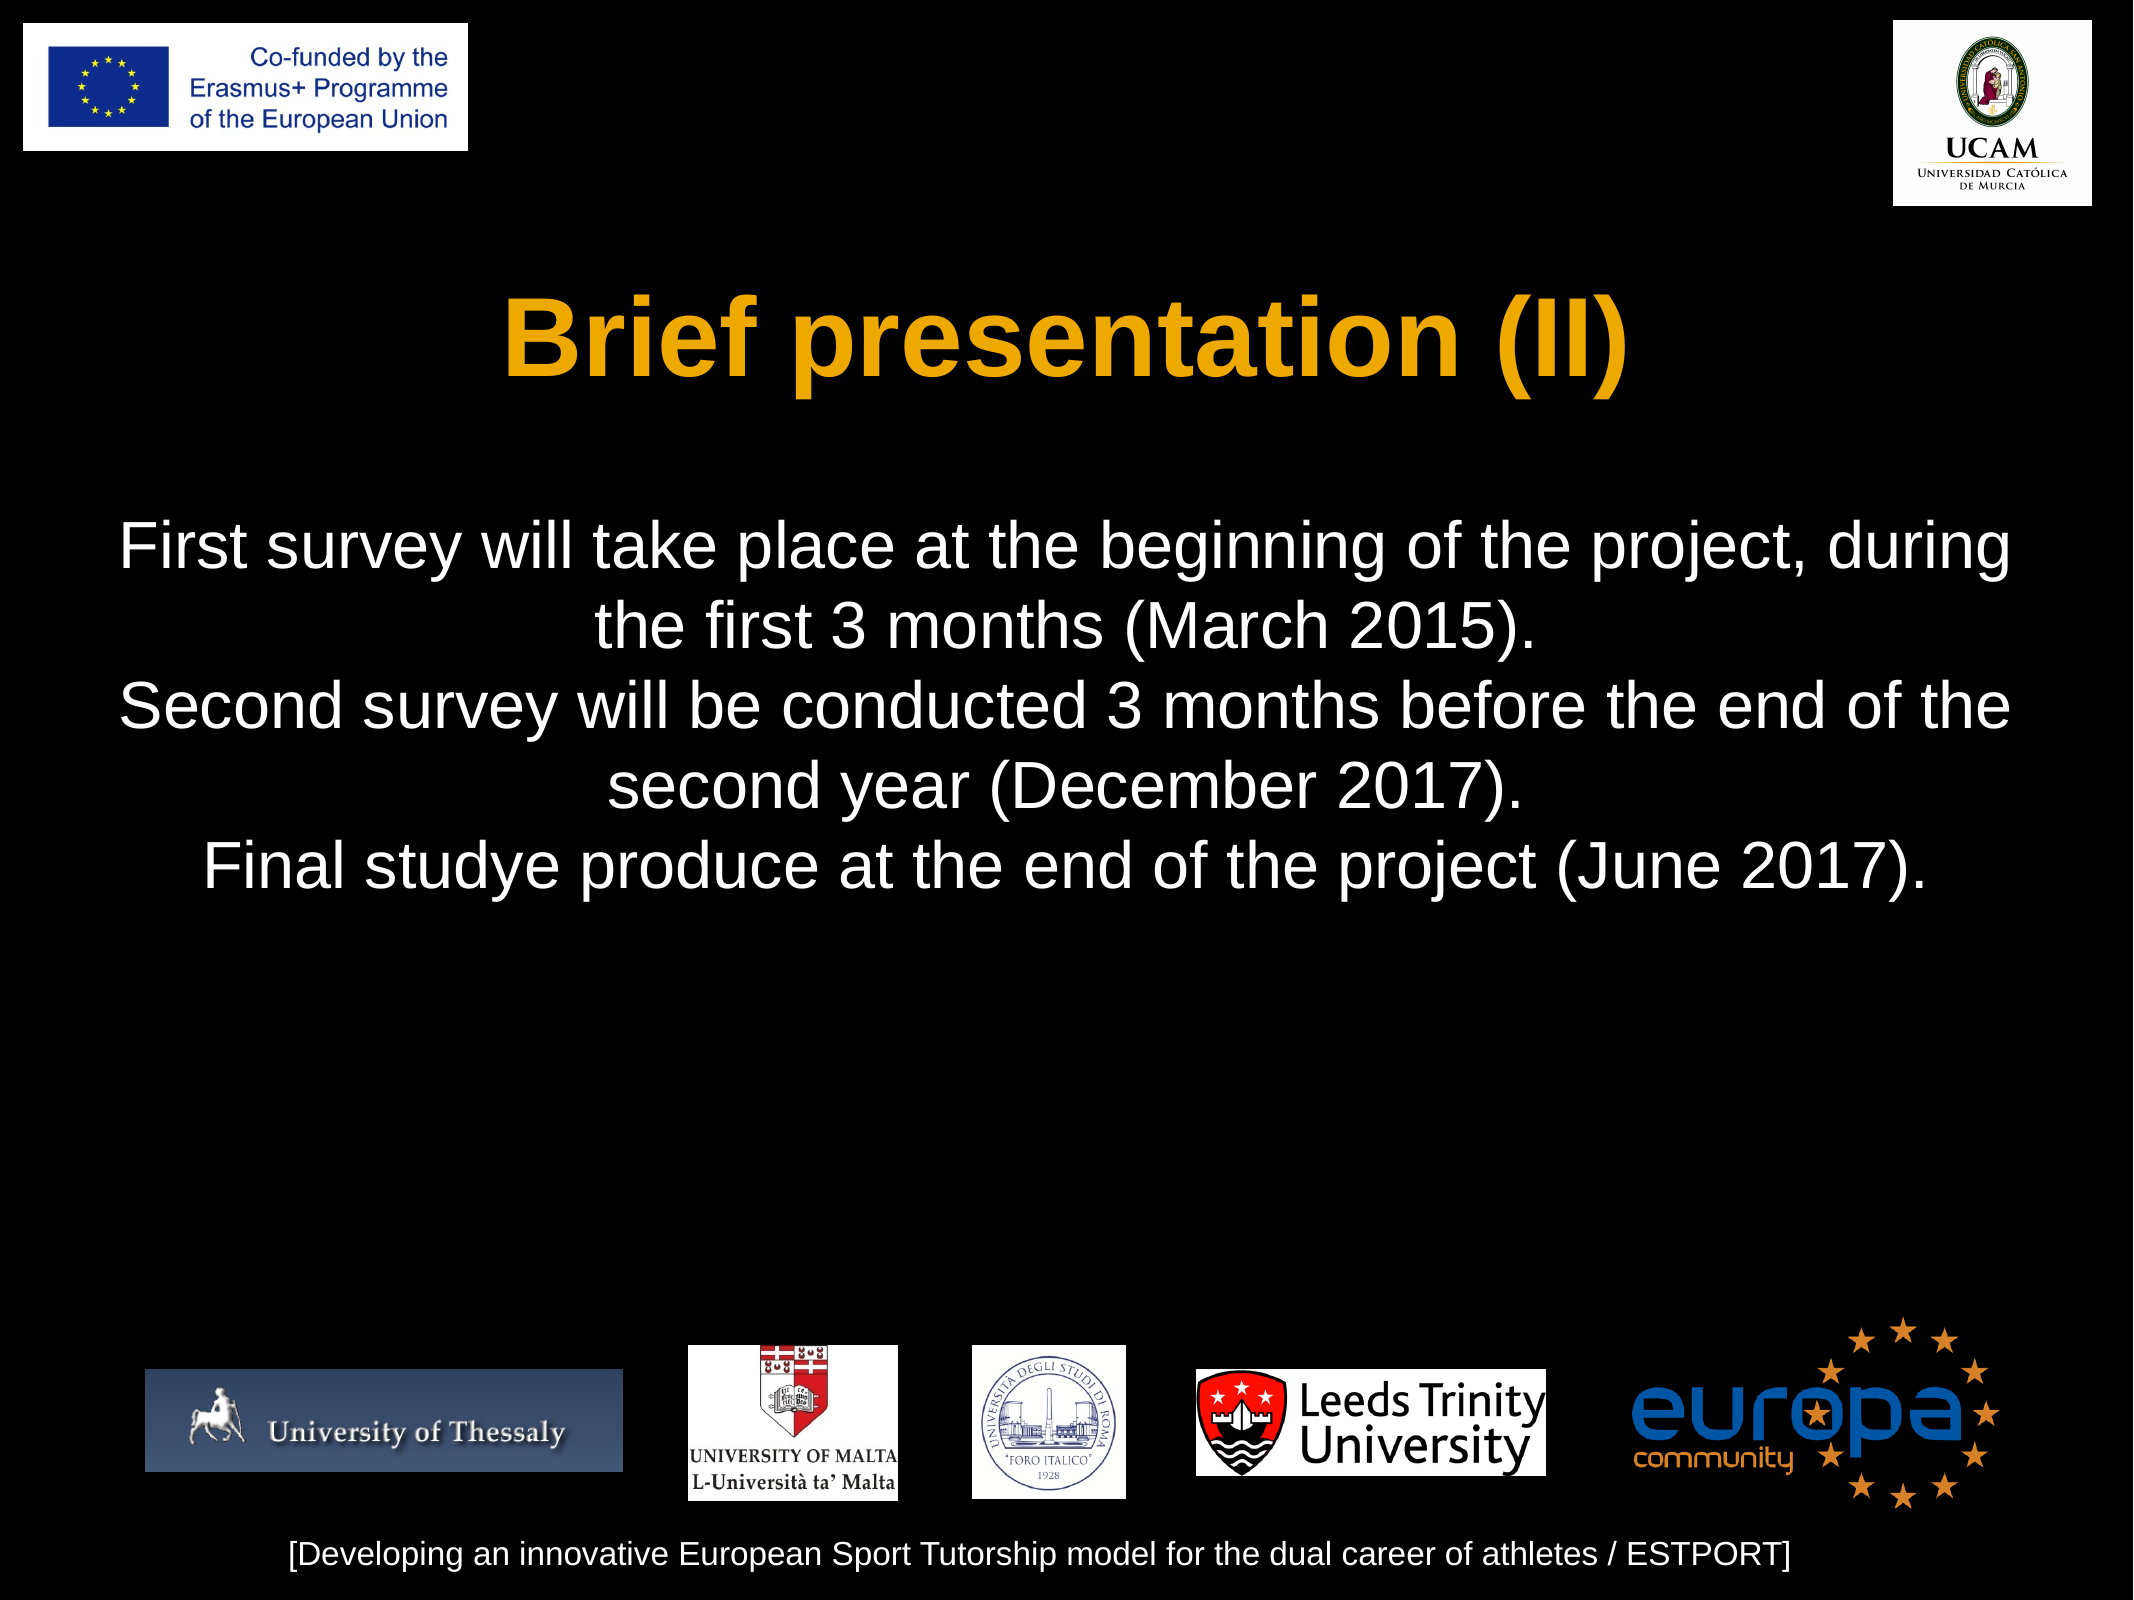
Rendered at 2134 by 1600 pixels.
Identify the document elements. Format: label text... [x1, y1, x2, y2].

text_box Brief presentation (II) [74, 257, 2059, 406]
picture [1631, 1316, 2001, 1509]
picture [145, 1368, 623, 1473]
text_box [Developing an innovative European Sport Tutorship model for the dual career of athletes / ESTPORT] [62, 1525, 2020, 1580]
picture [971, 1345, 1126, 1500]
picture [688, 1345, 899, 1501]
text_box First survey will take place at the beginning of the project, during the first 3 months (March 2015). Second survey will be conducted 3 months before the end of the second year (December 2017). Final studye produce at the end of the project (June 2017). [74, 495, 2059, 909]
picture [1196, 1368, 1547, 1476]
picture [1893, 20, 2092, 207]
picture [23, 23, 468, 151]
